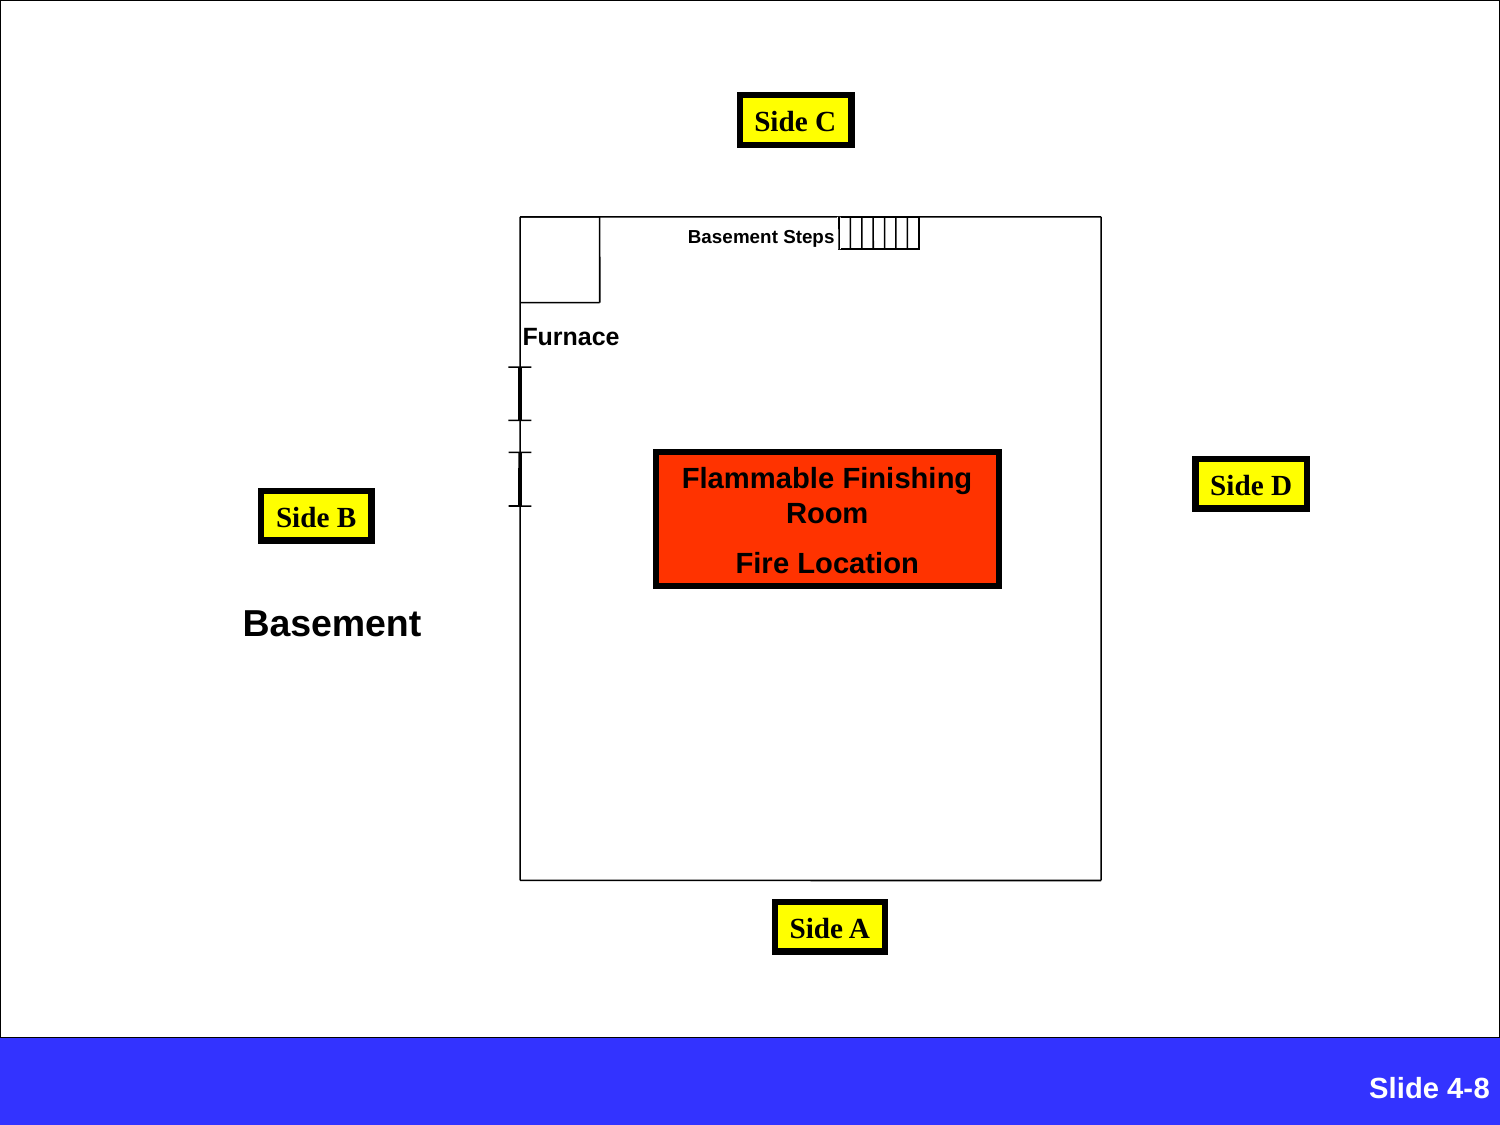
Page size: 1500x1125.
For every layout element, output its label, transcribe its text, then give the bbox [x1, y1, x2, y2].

text_box [0, 0, 1500, 1038]
slide_number Slide 4-96 [1154, 1061, 1500, 1125]
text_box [212, 94, 1311, 959]
